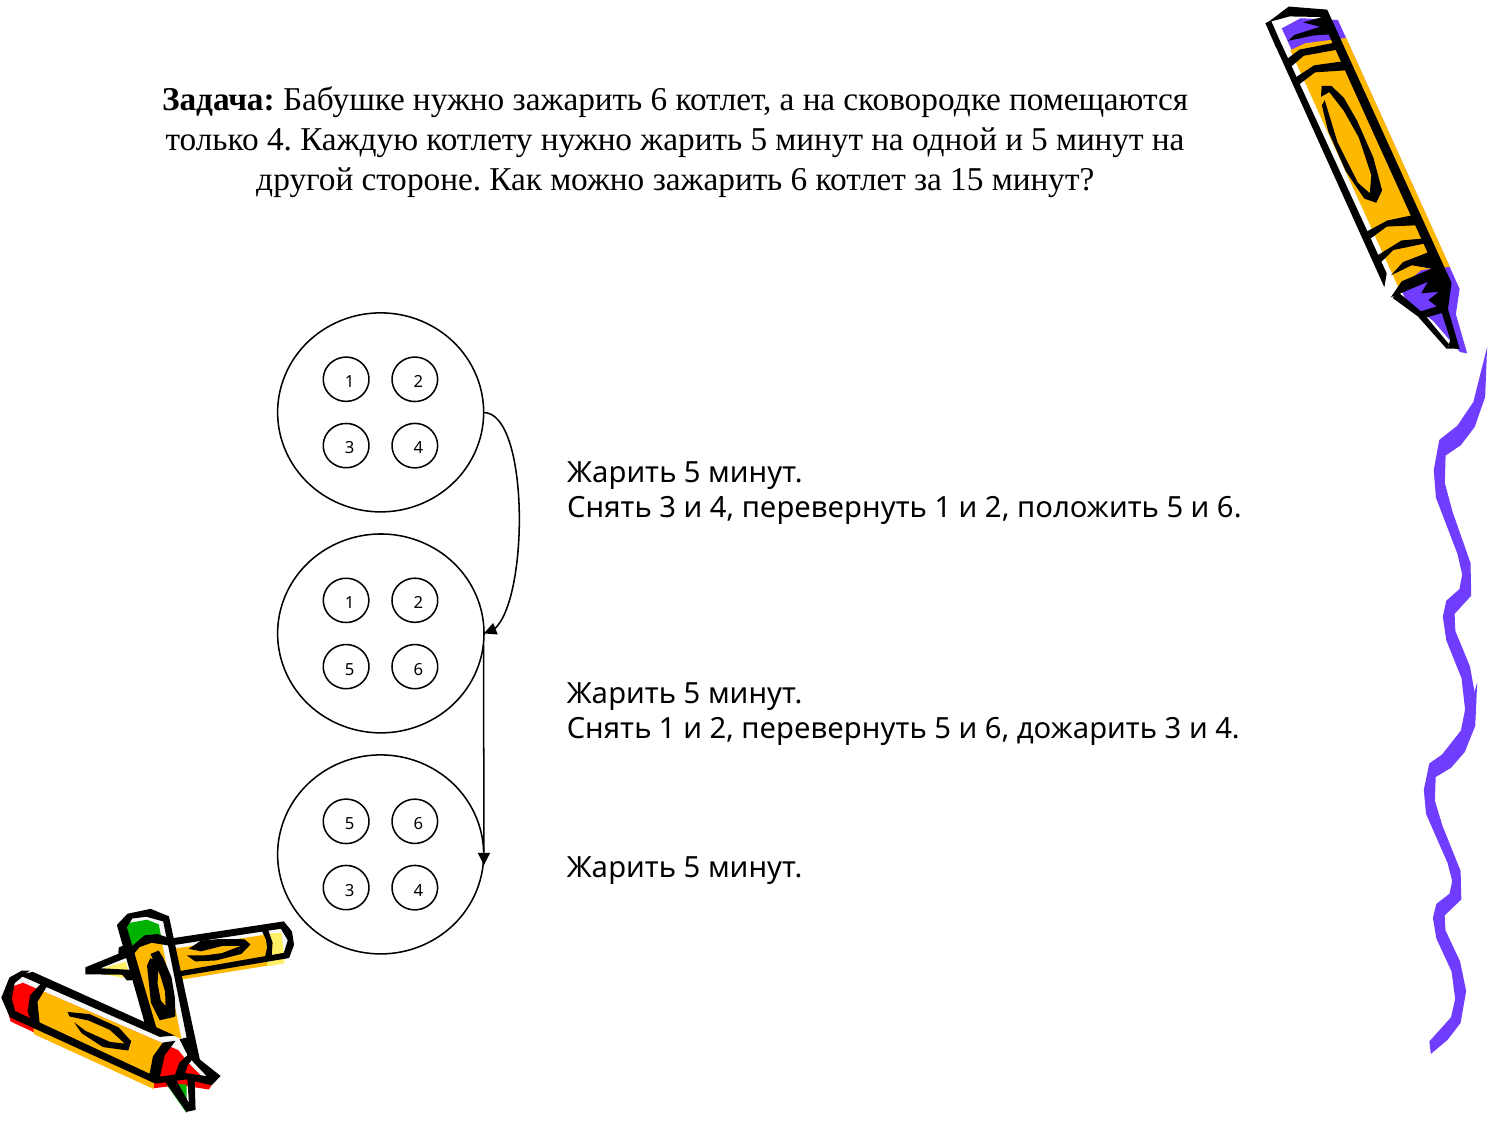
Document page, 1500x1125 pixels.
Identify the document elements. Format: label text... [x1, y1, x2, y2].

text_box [277, 290, 1377, 977]
title Задача: Бабушке нужно зажарить 6 котлет, а на сковородке помещаются только 4. Каждую котлету нужно жарить 5 минут на одной и 5 минут на другой стороне. Как можно зажарить 6 котлет за 15 минут? [111, 101, 1240, 205]
